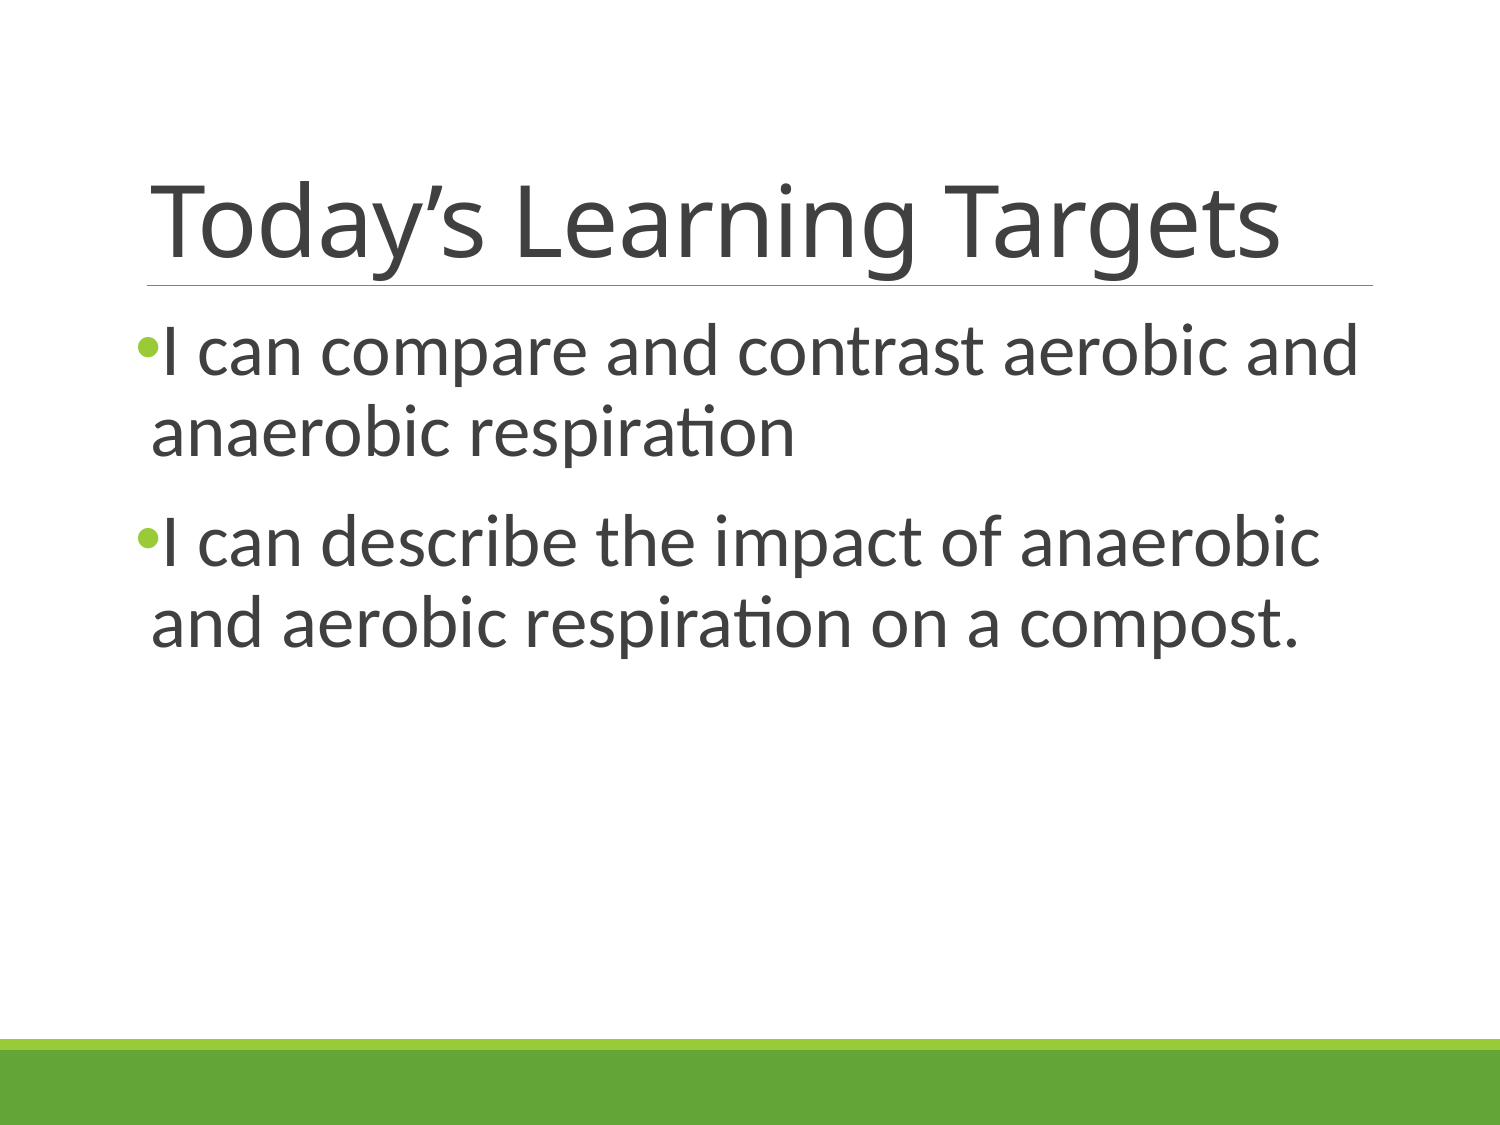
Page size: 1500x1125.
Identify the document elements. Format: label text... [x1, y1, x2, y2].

title Today’s Learning Targets [135, 47, 1373, 285]
list I can compare and contrast aerobic and anaerobic respiration I can describe the impact of anaerobic and aerobic respiration on a compost. [135, 302, 1373, 963]
